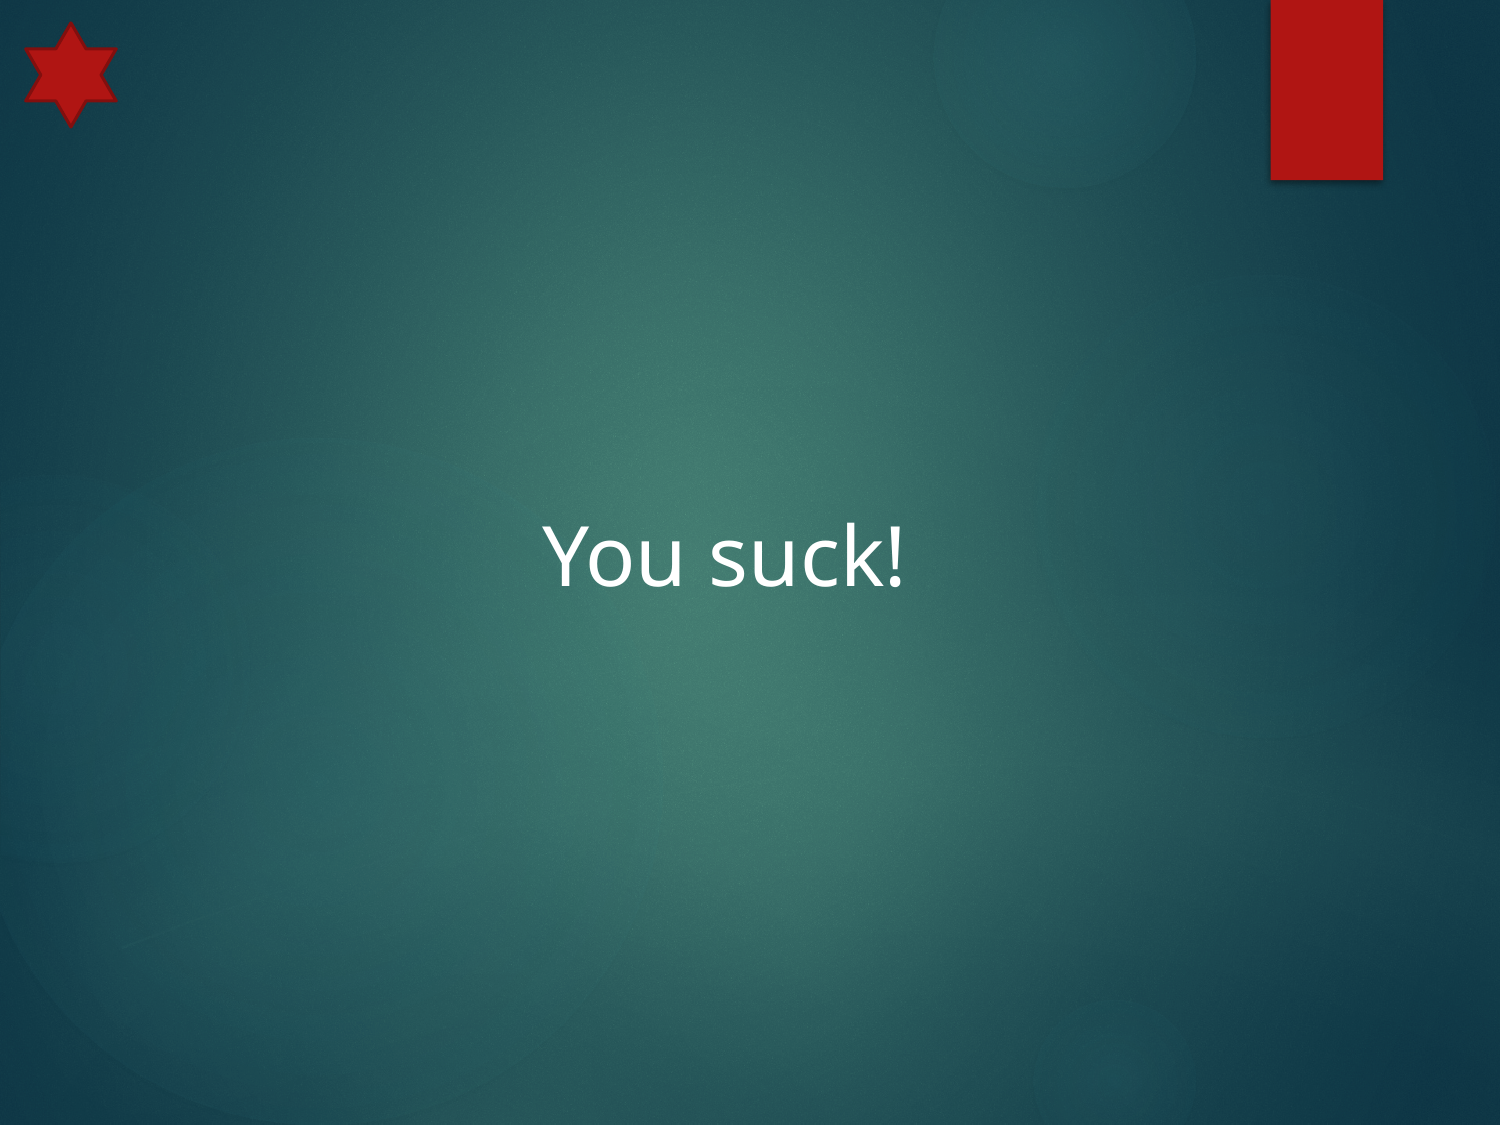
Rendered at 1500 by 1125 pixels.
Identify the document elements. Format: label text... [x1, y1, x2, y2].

text_box [24, 21, 118, 129]
text_box You suck! [357, 495, 1093, 610]
